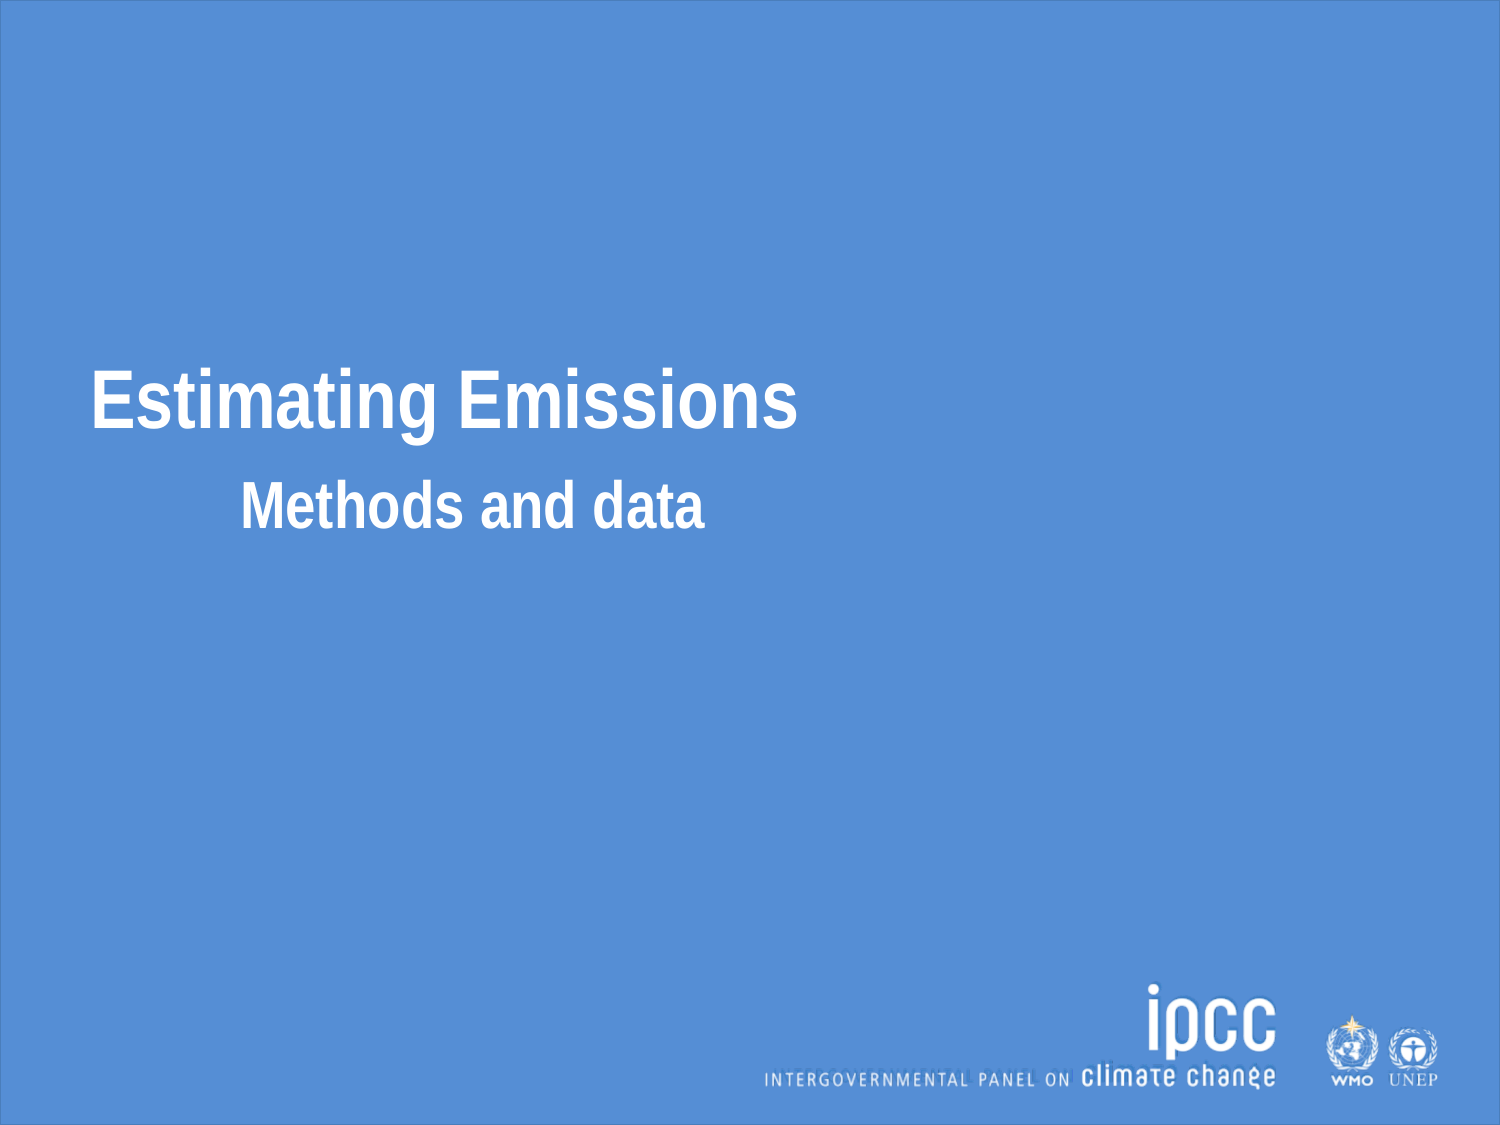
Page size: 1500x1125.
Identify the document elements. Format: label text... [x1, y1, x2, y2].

title Estimating Emissions Methods and data [74, 337, 1426, 801]
picture [699, 949, 1491, 1120]
